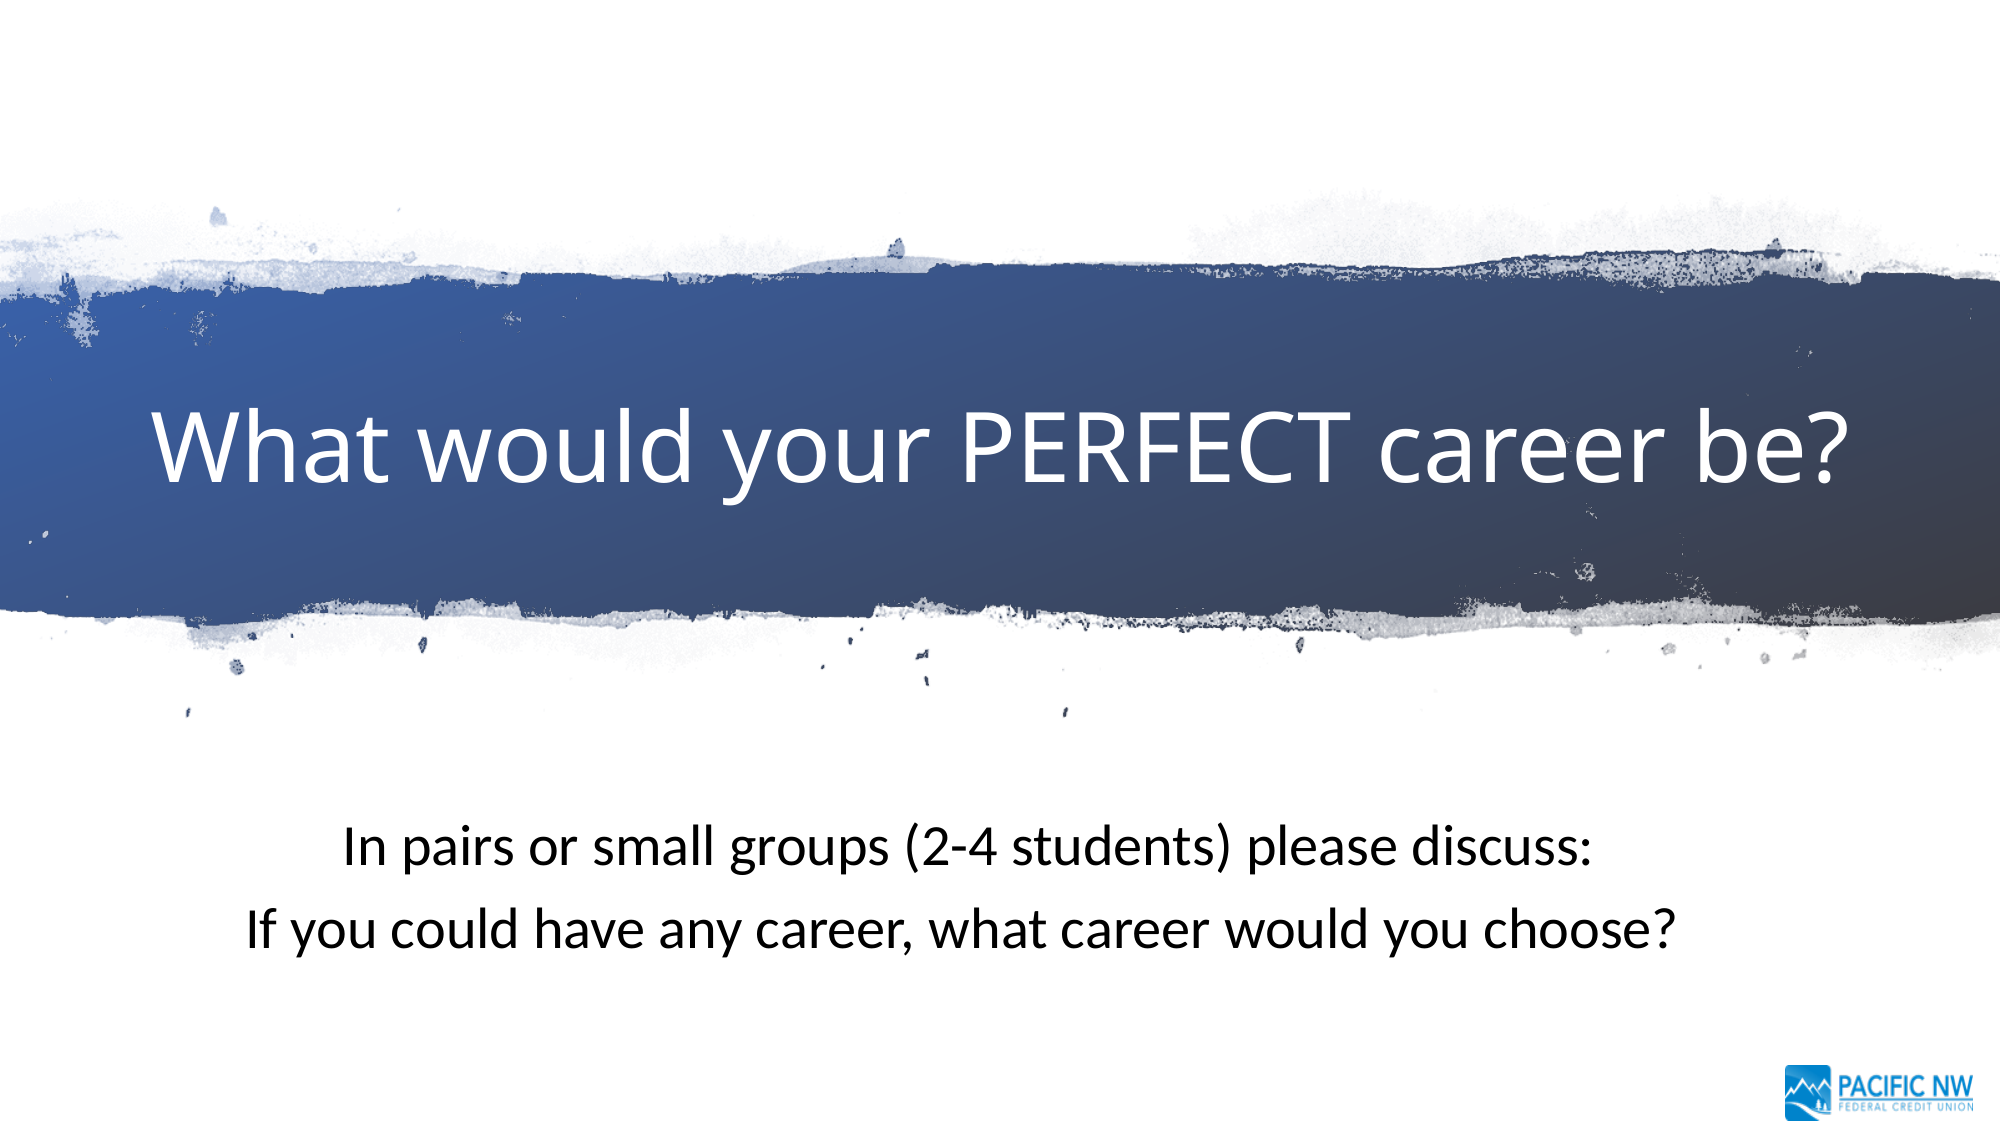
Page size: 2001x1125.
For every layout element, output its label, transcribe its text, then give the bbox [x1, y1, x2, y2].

picture [1785, 1065, 1973, 1121]
text_box [0, 734, 2000, 1125]
list In pairs or small groups (2-4 students) please discuss: If you could have any career, what career would you choose? [192, 734, 1746, 1043]
picture [0, 0, 2000, 734]
